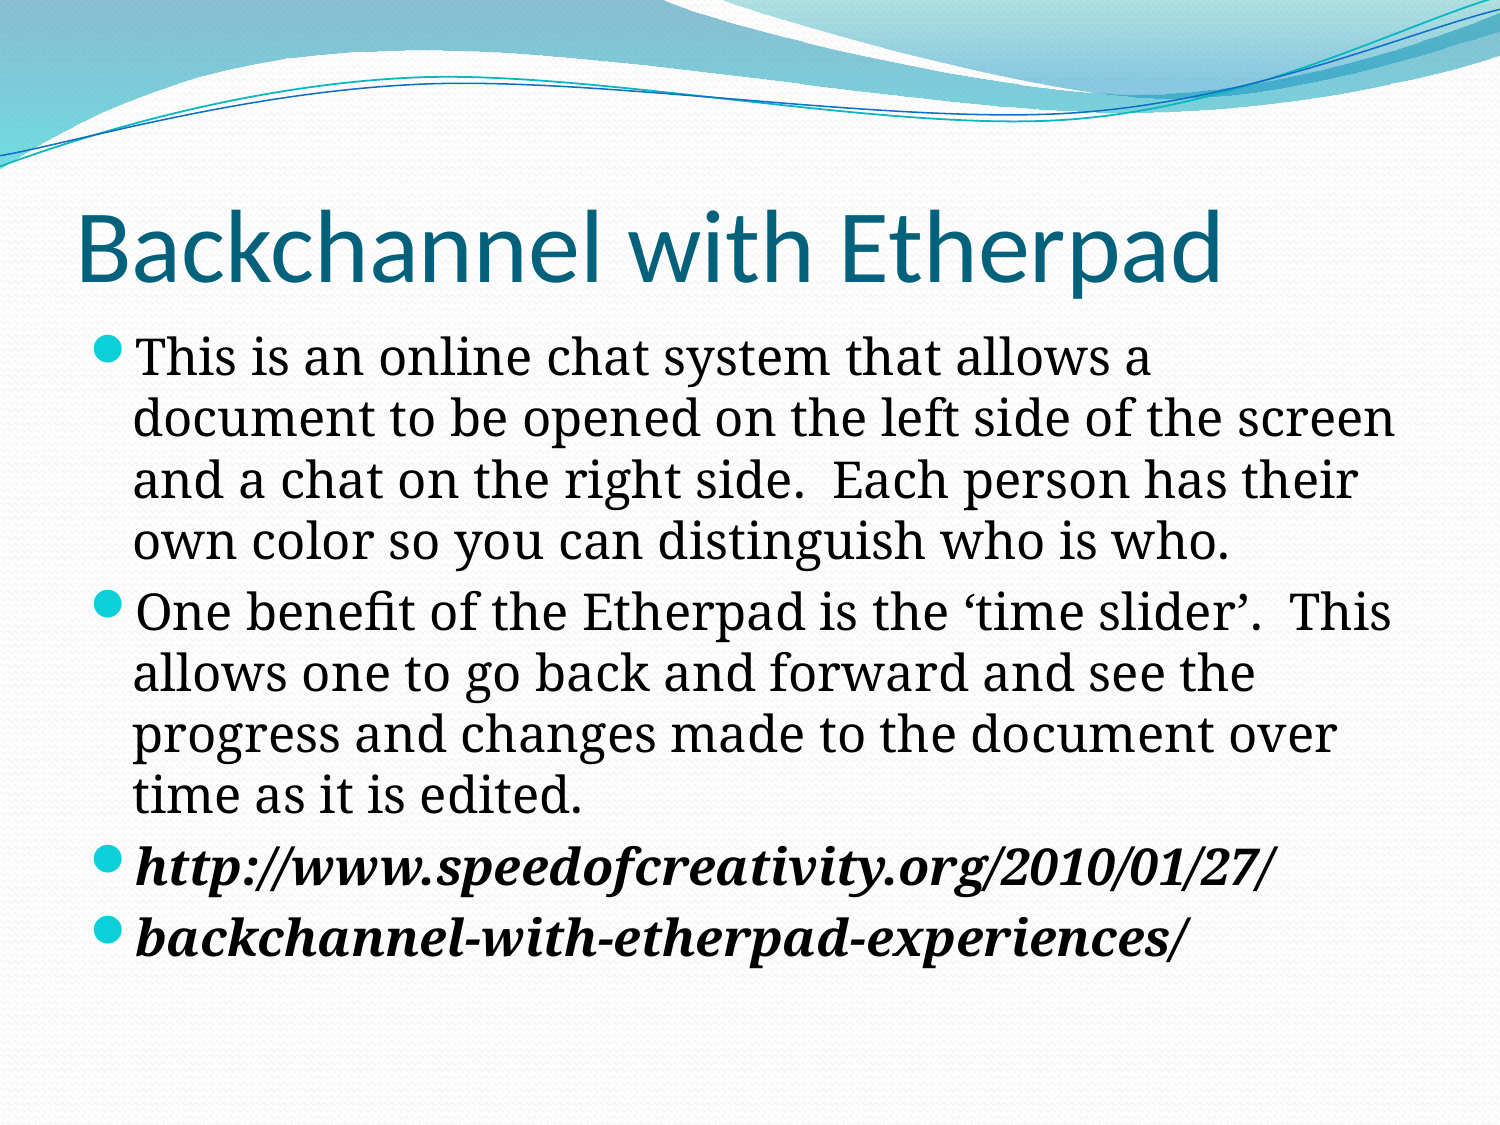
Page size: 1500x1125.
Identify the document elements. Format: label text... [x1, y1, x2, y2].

list This is an online chat system that allows a document to be opened on the left side of the screen and a chat on the right side. Each person has their own color so you can distinguish who is who. One benefit of the Etherpad is the ‘time slider’. This allows one to go back and forward and see the progress and changes made to the document over time as it is edited. http://www.speedofcreativity.org/2010/01/27/ backchannel-with-etherpad-experiences/ [75, 317, 1425, 1038]
title Backchannel with Etherpad [75, 115, 1425, 303]
